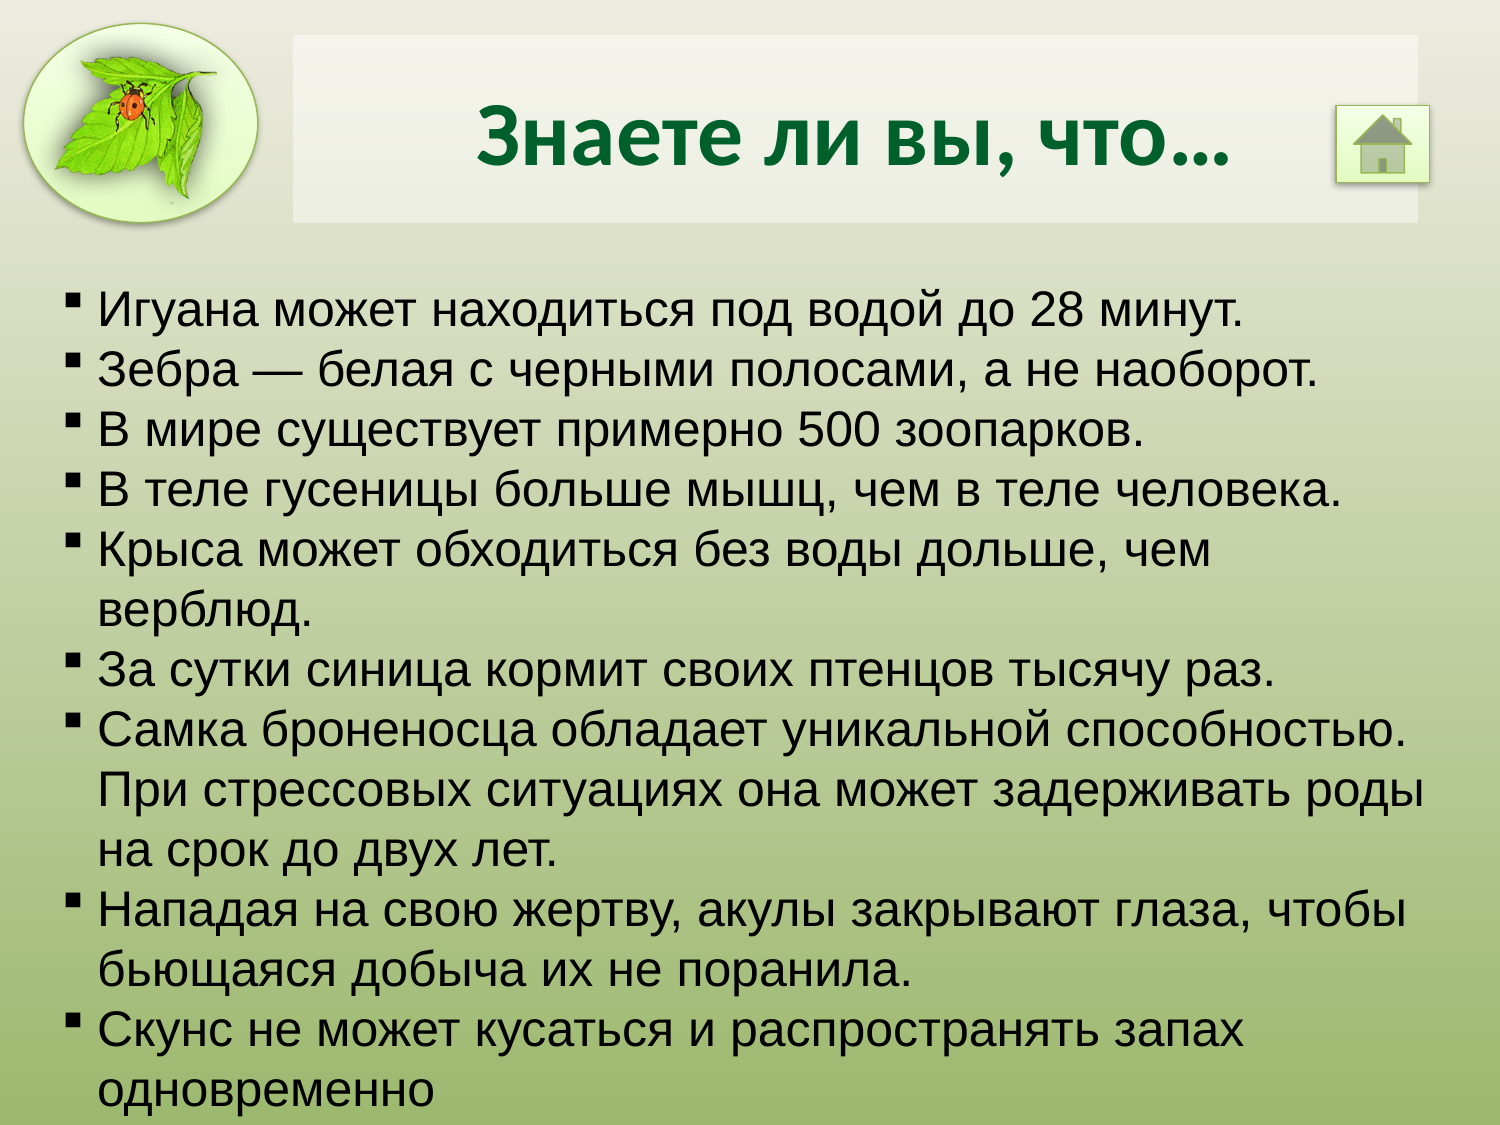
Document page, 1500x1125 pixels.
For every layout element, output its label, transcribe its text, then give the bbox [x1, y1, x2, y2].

title Знаете ли вы, что… [292, 35, 1418, 223]
text_box [1335, 105, 1430, 183]
text_box Игуана может находиться под водой до 28 минут. Зебра — белая с черными полосами, а не наоборот. В мире существует примерно 500 зоопарков. В теле гусеницы больше мышц, чем в теле человека. Крыса может обходиться без воды дольше, чем верблюд. За сутки синица кормит своих птенцов тысячу раз. Самка броненосца обладает уникальной способностью. При стрессовых ситуациях она может задерживать роды на срок до двух лет. Нападая на свою жертву, акулы закрывают глаза, чтобы бьющаяся добыча их не поранила. Скунс не может кусаться и распространять запах одновременно [46, 269, 1454, 1125]
picture [46, 35, 227, 211]
